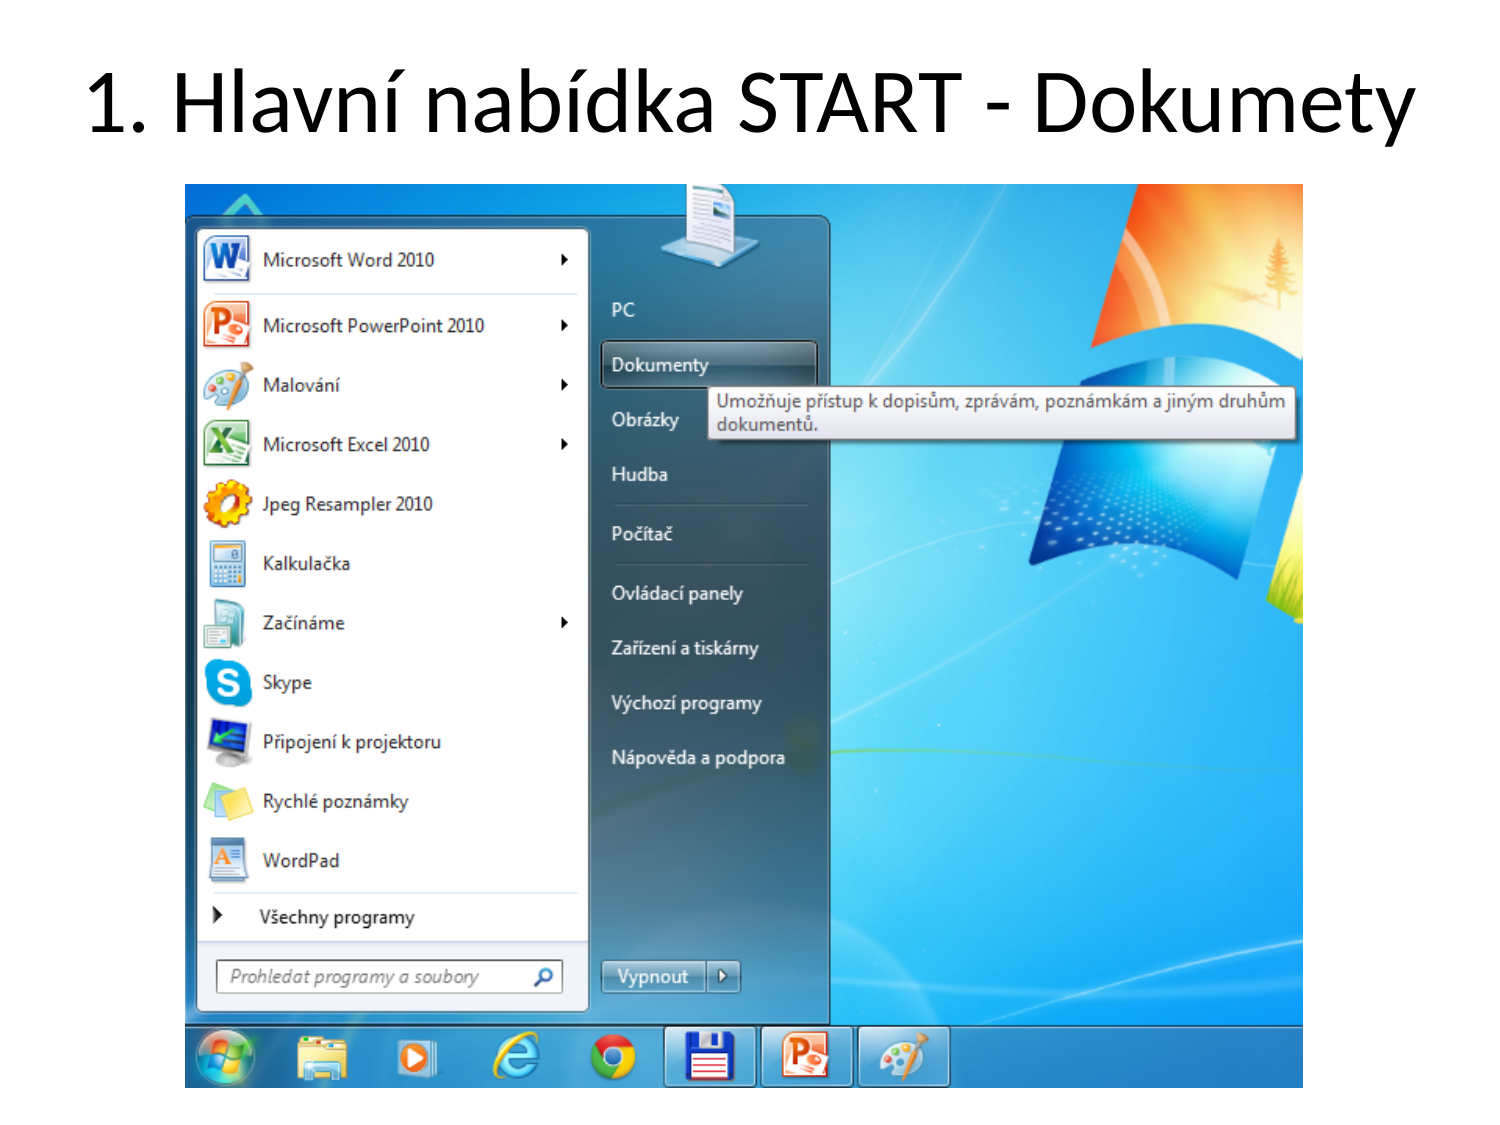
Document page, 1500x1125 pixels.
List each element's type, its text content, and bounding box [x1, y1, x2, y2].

title 1. Hlavní nabídka START - Dokumety [0, 1, 1500, 190]
picture [185, 184, 1304, 1088]
